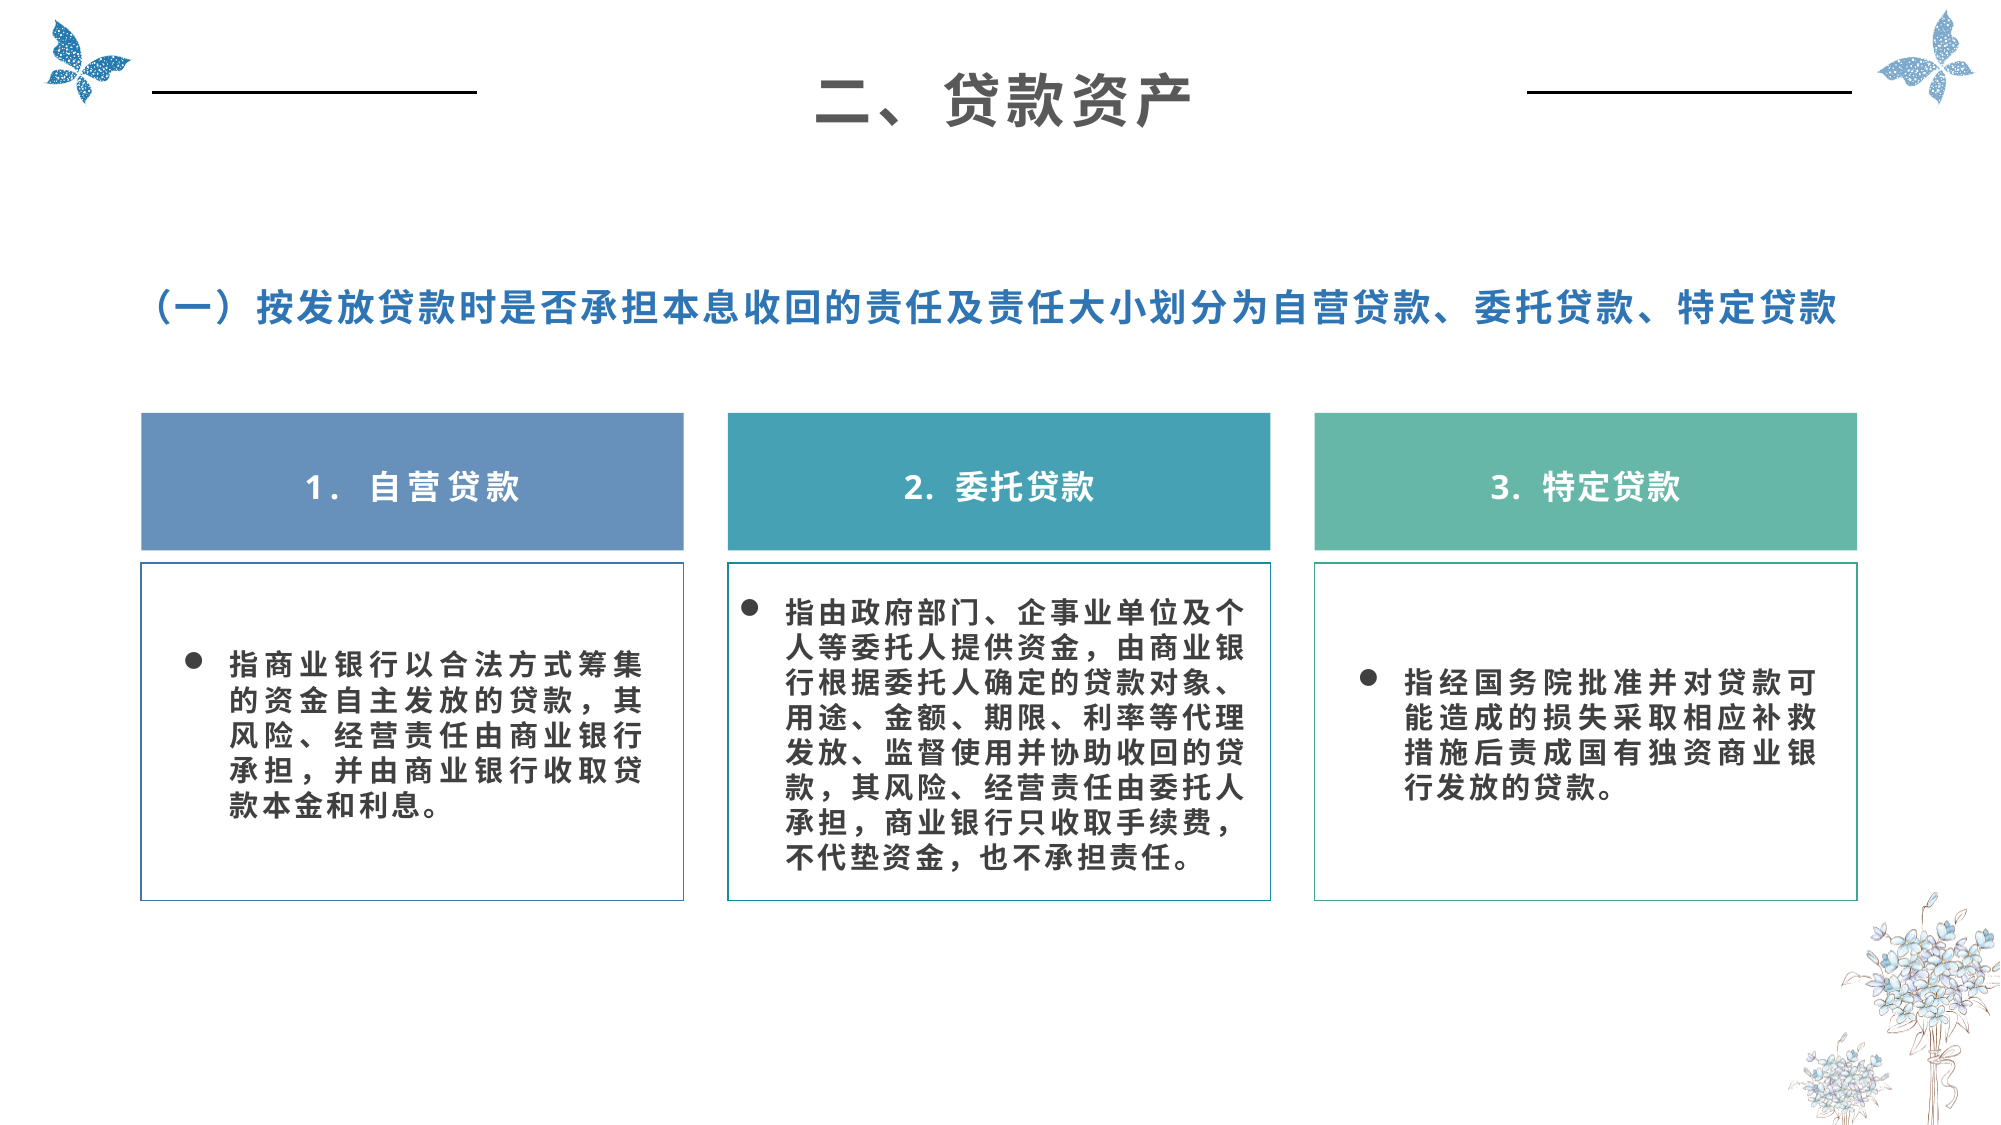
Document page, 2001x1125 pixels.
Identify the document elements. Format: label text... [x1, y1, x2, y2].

text_box [1314, 530, 1858, 551]
text_box [727, 530, 1271, 551]
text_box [151, 55, 1852, 142]
text_box [727, 562, 1271, 901]
text_box [1314, 412, 1858, 433]
text_box 指商业银行以合法方式筹集的资金自主发放的贷款，其风险、经营责任由商业银行承担，并由商业银行收取贷款本金和利息。 [168, 565, 661, 904]
text_box 指由政府部门、企事业单位及个人等委托人提供资金，由商业银行根据委托人确定的贷款对象、用途、金额、期限、利率等代理发放、监督使用并协助收回的贷款，其风险、经营责任由委托人承担，商业银行只收取手续费，不代垫资金，也不承担责任。 [723, 565, 1263, 904]
text_box 2. 委托贷款 [727, 433, 1271, 530]
text_box [1314, 562, 1858, 901]
picture [1788, 892, 2000, 1125]
text_box 3. 特定贷款 [1314, 433, 1858, 530]
text_box [140, 562, 685, 901]
text_box [727, 412, 1271, 433]
text_box [140, 412, 685, 551]
text_box 指经国务院批准并对贷款可能造成的损失采取相应补救措施后责成国有独资商业银行发放的贷款。 [1342, 565, 1835, 904]
text_box 1. 自营贷款 [141, 433, 684, 530]
text_box （一）按发放贷款时是否承担本息收回的责任及责任大小划分为自营贷款、委托贷款、特定贷款 [122, 255, 1876, 335]
